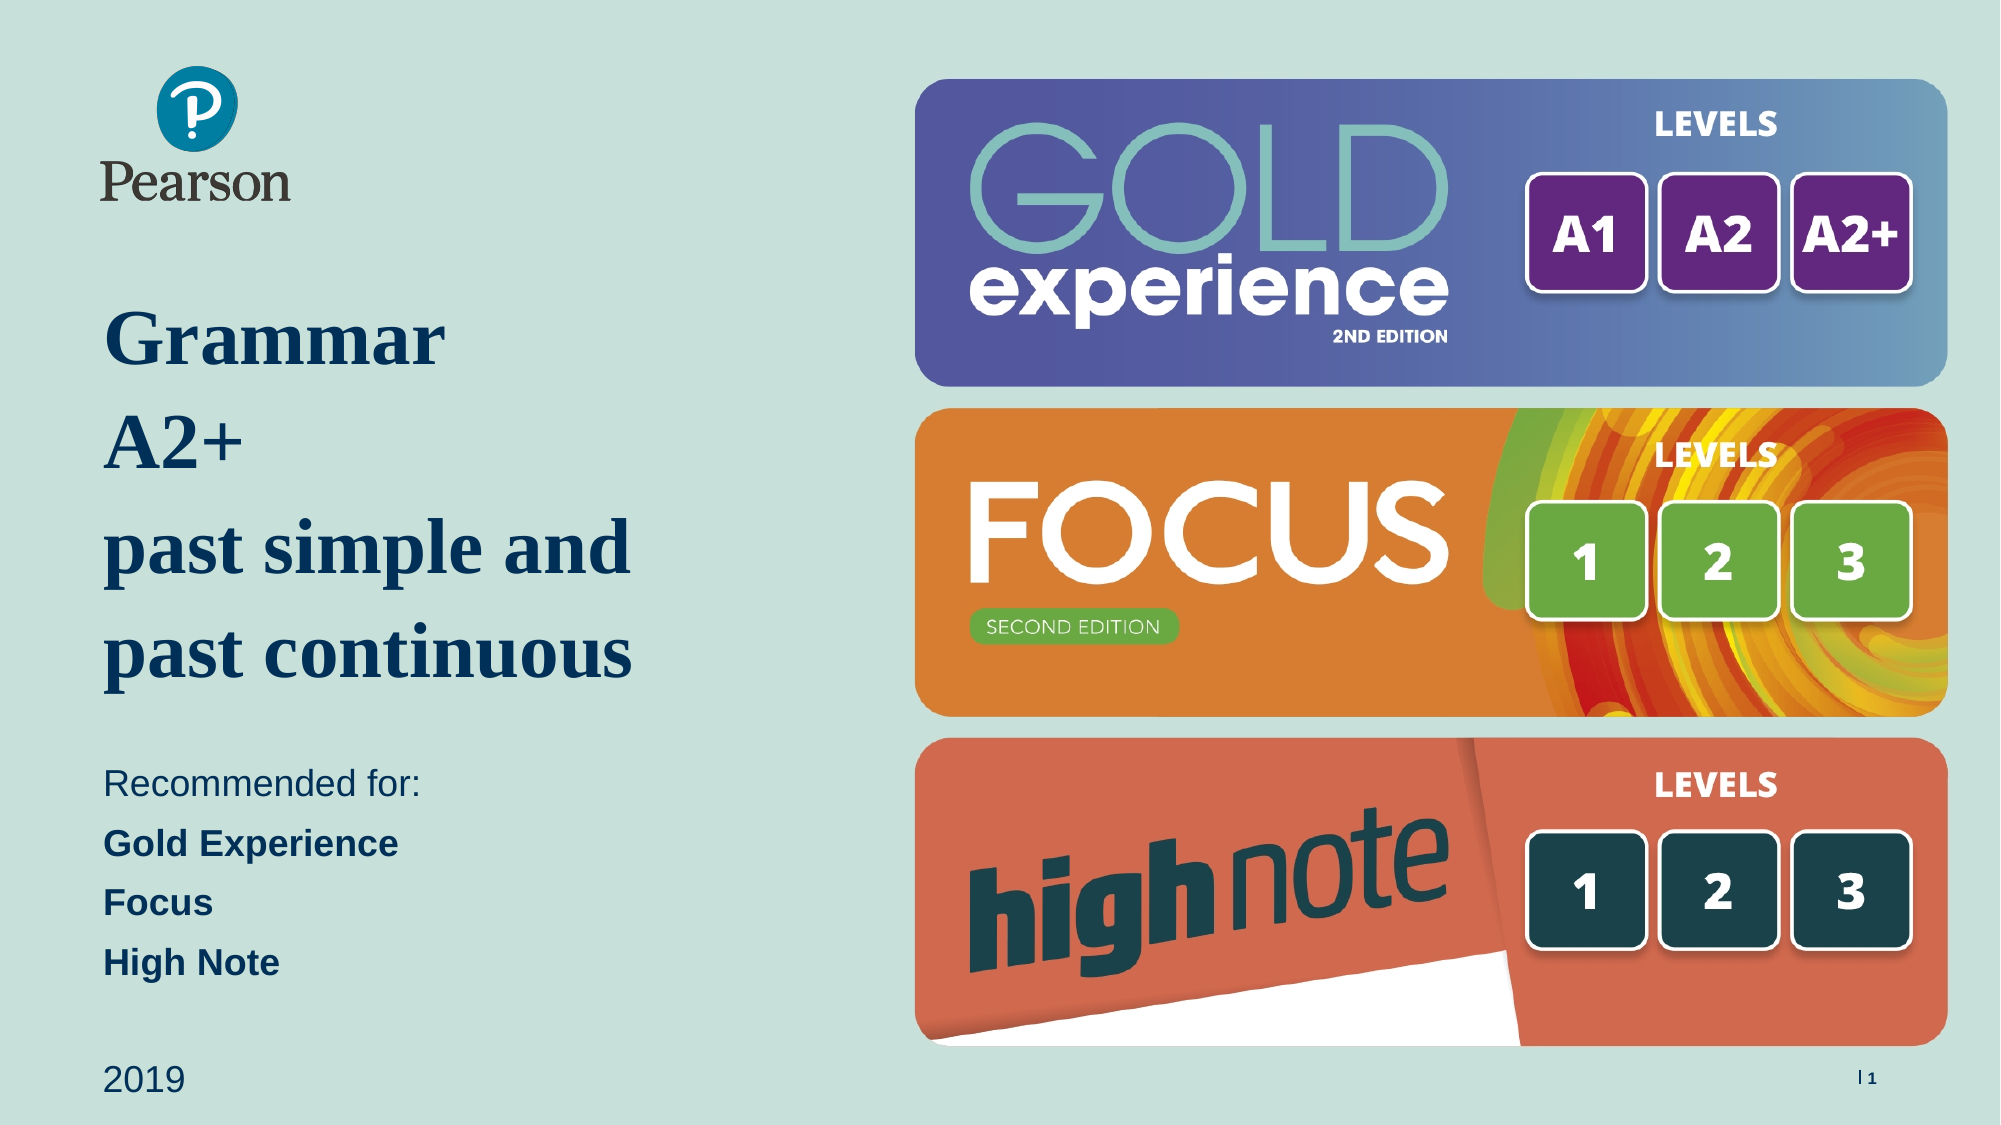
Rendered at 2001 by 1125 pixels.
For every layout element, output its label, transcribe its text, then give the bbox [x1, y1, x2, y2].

list 2019 [102, 1045, 970, 1093]
picture [0, 0, 2001, 1125]
slide_number 1 [1867, 1068, 1896, 1087]
title Grammar A2+ past simple and past continuous [103, 275, 921, 615]
subtitle Recommended for: Gold Experience Focus High Note [103, 743, 857, 930]
